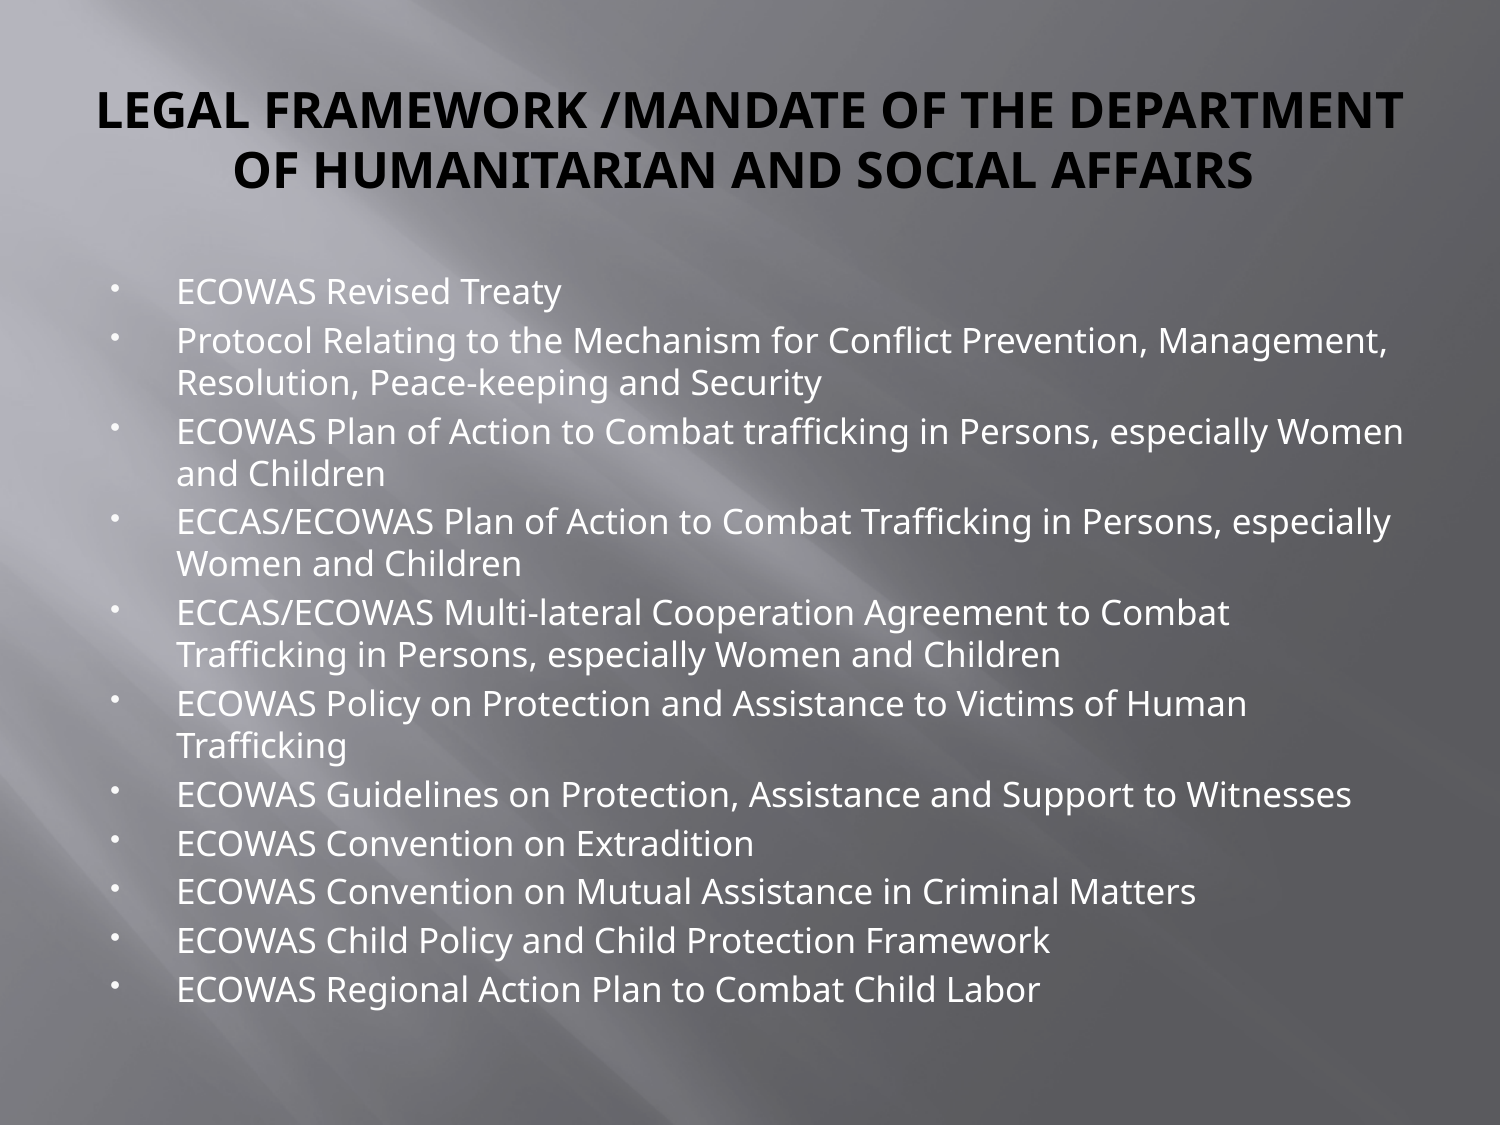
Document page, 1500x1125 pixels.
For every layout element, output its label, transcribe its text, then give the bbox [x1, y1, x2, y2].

list ECOWAS Revised Treaty Protocol Relating to the Mechanism for Conflict Prevention, Management, Resolution, Peace-keeping and Security ECOWAS Plan of Action to Combat trafficking in Persons, especially Women and Children ECCAS/ECOWAS Plan of Action to Combat Trafficking in Persons, especially Women and Children ECCAS/ECOWAS Multi-lateral Cooperation Agreement to Combat Trafficking in Persons, especially Women and Children ECOWAS Policy on Protection and Assistance to Victims of Human Trafficking ECOWAS Guidelines on Protection, Assistance and Support to Witnesses ECOWAS Convention on Extradition ECOWAS Convention on Mutual Assistance in Criminal Matters ECOWAS Child Policy and Child Protection Framework ECOWAS Regional Action Plan to Combat Child Labor [75, 262, 1425, 1035]
title LEGAL FRAMEWORK /MANDATE OF THE DEPARTMENT OF HUMANITARIAN AND SOCIAL AFFAIRS [75, 45, 1425, 233]
